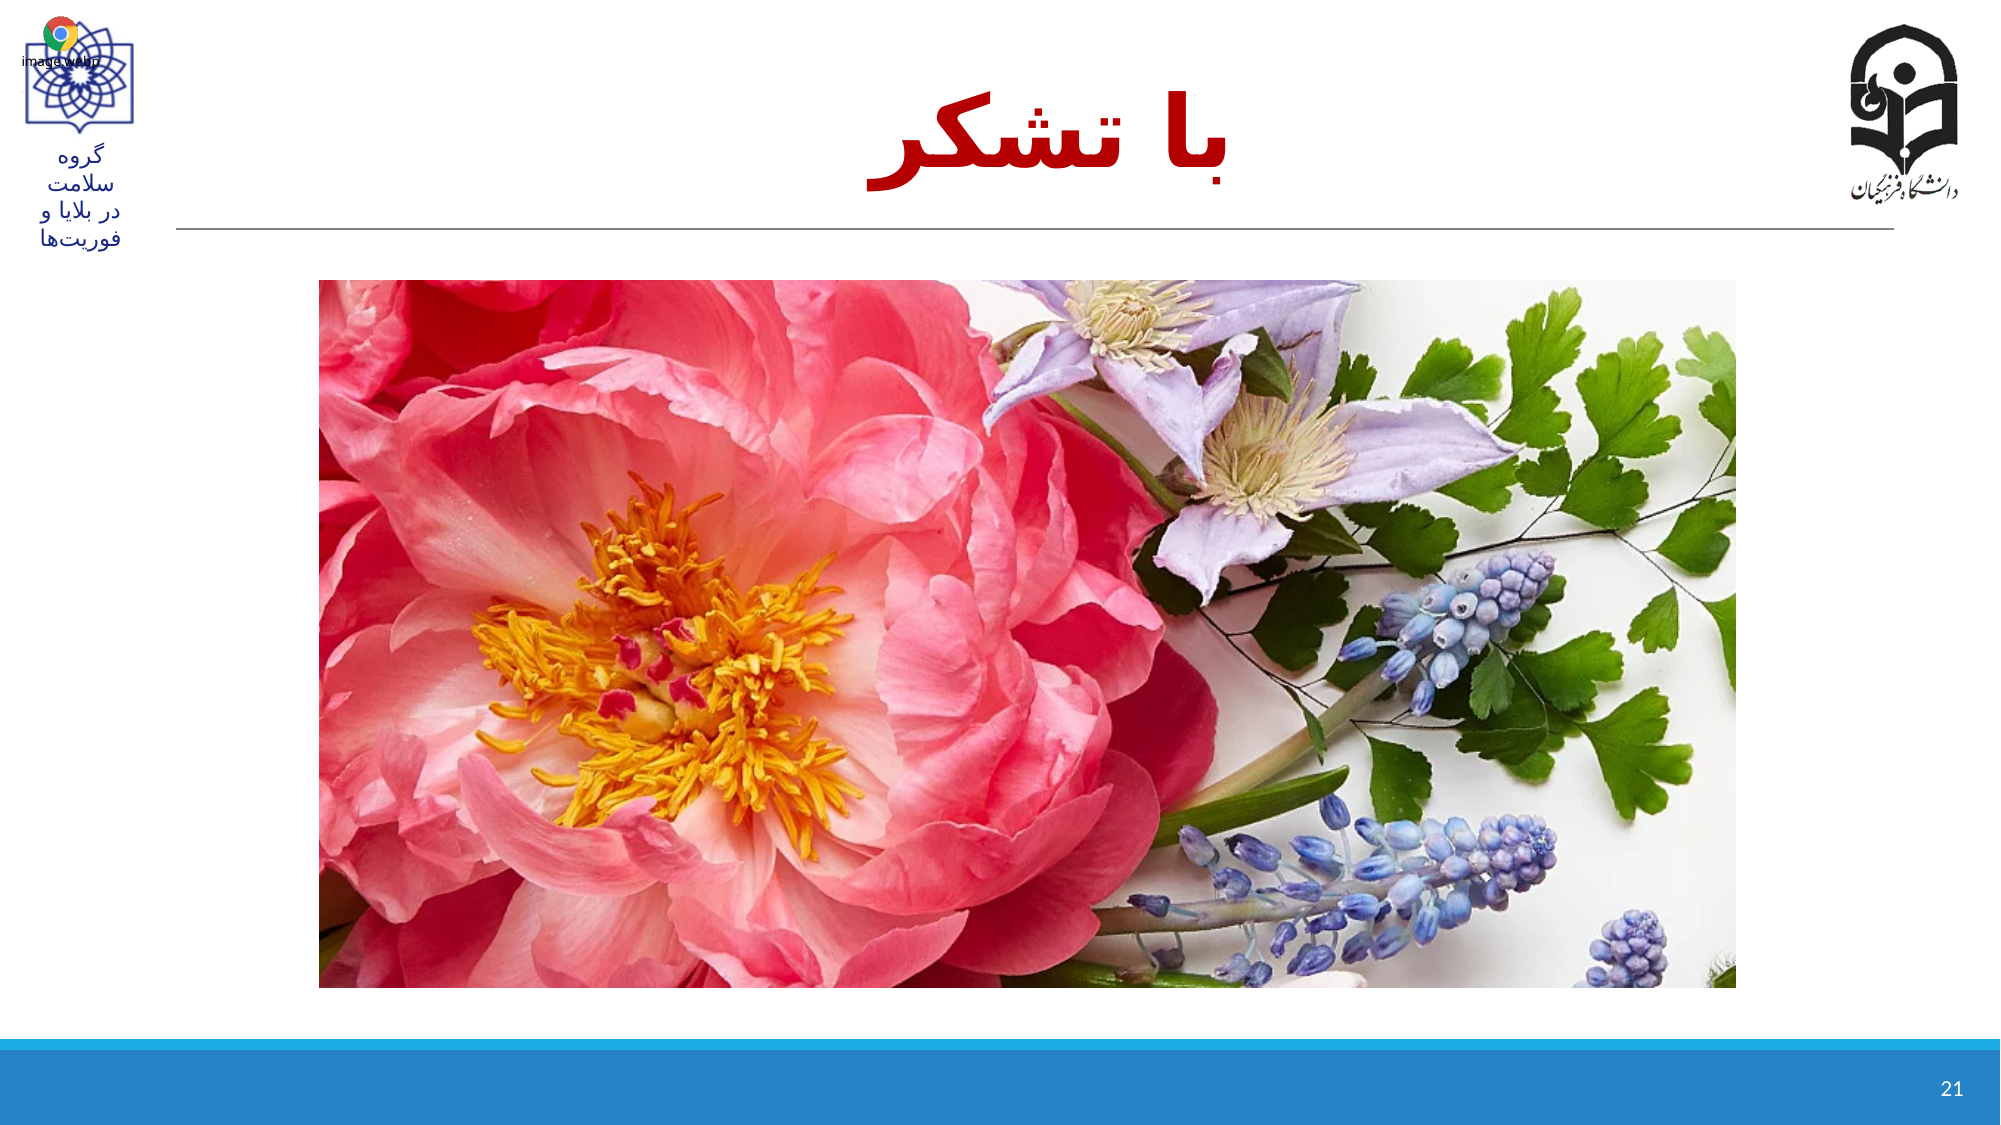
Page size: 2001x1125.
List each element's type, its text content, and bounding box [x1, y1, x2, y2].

picture [21, 18, 140, 137]
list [319, 279, 1736, 989]
picture [1809, 19, 1999, 210]
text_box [14, 14, 107, 77]
slide_number 21 [1910, 1054, 1980, 1120]
title با تشکر [177, 47, 1895, 227]
